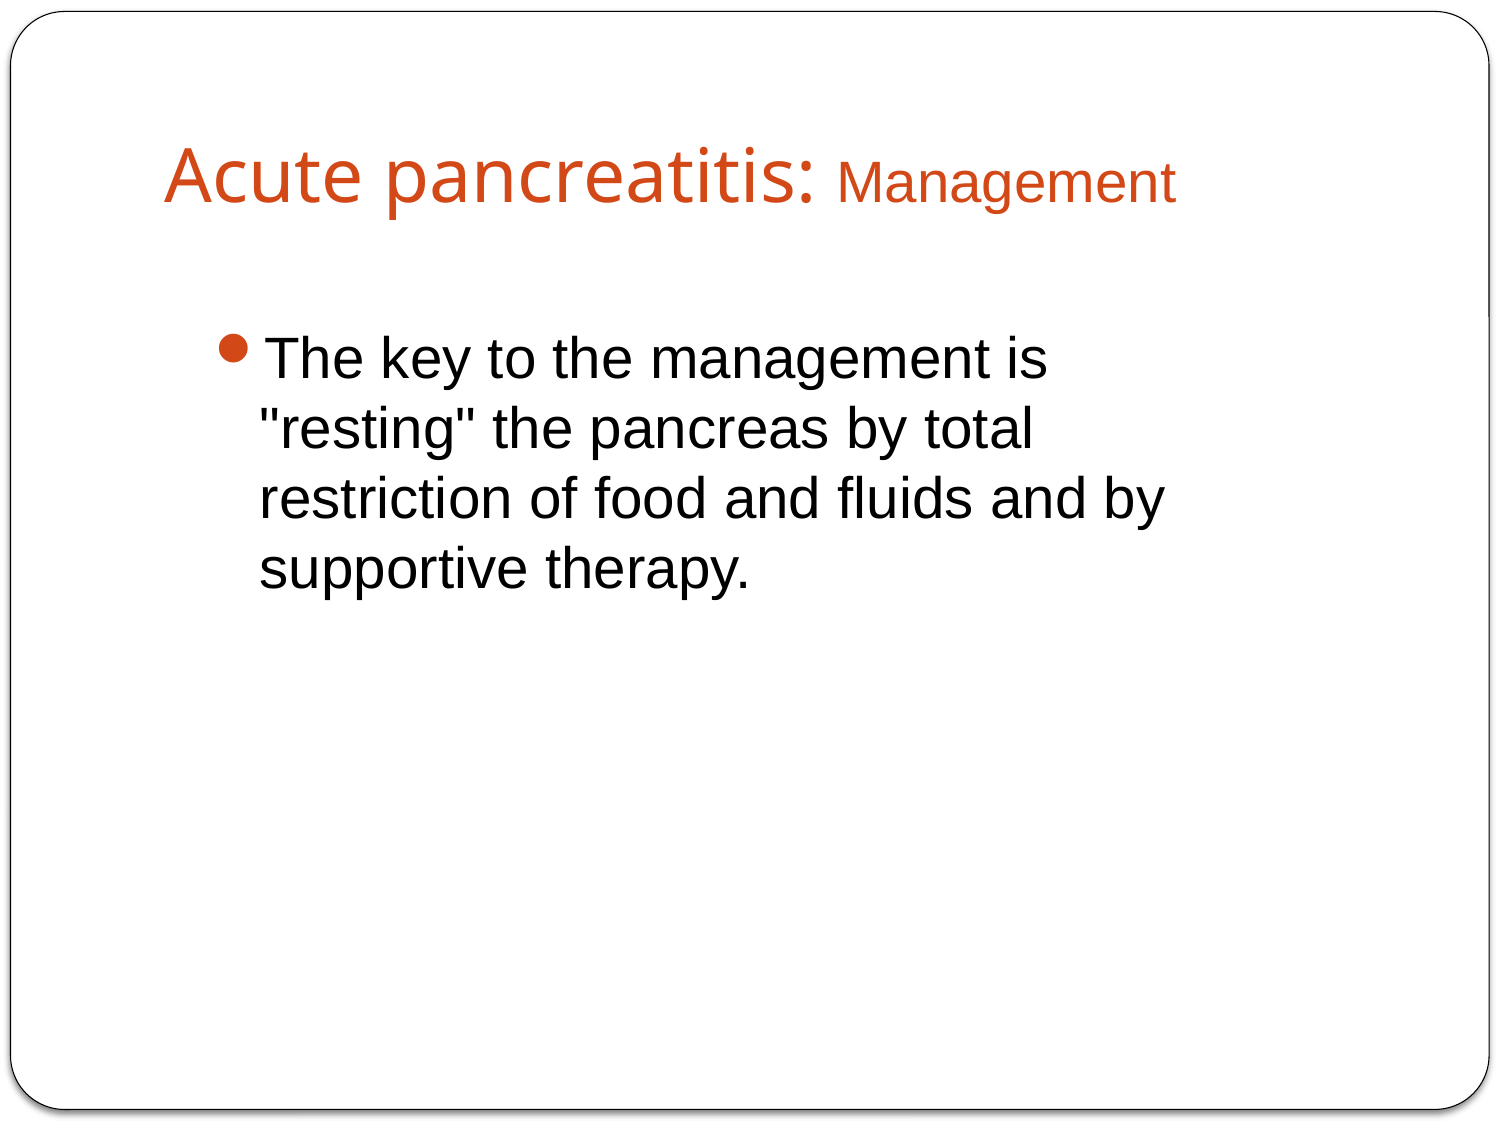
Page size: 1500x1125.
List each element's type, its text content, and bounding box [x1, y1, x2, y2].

list The key to the management is "resting" the pancreas by total restriction of food and fluids and by supportive therapy. [200, 312, 1200, 925]
title Acute pancreatitis: Management [150, 45, 1425, 233]
